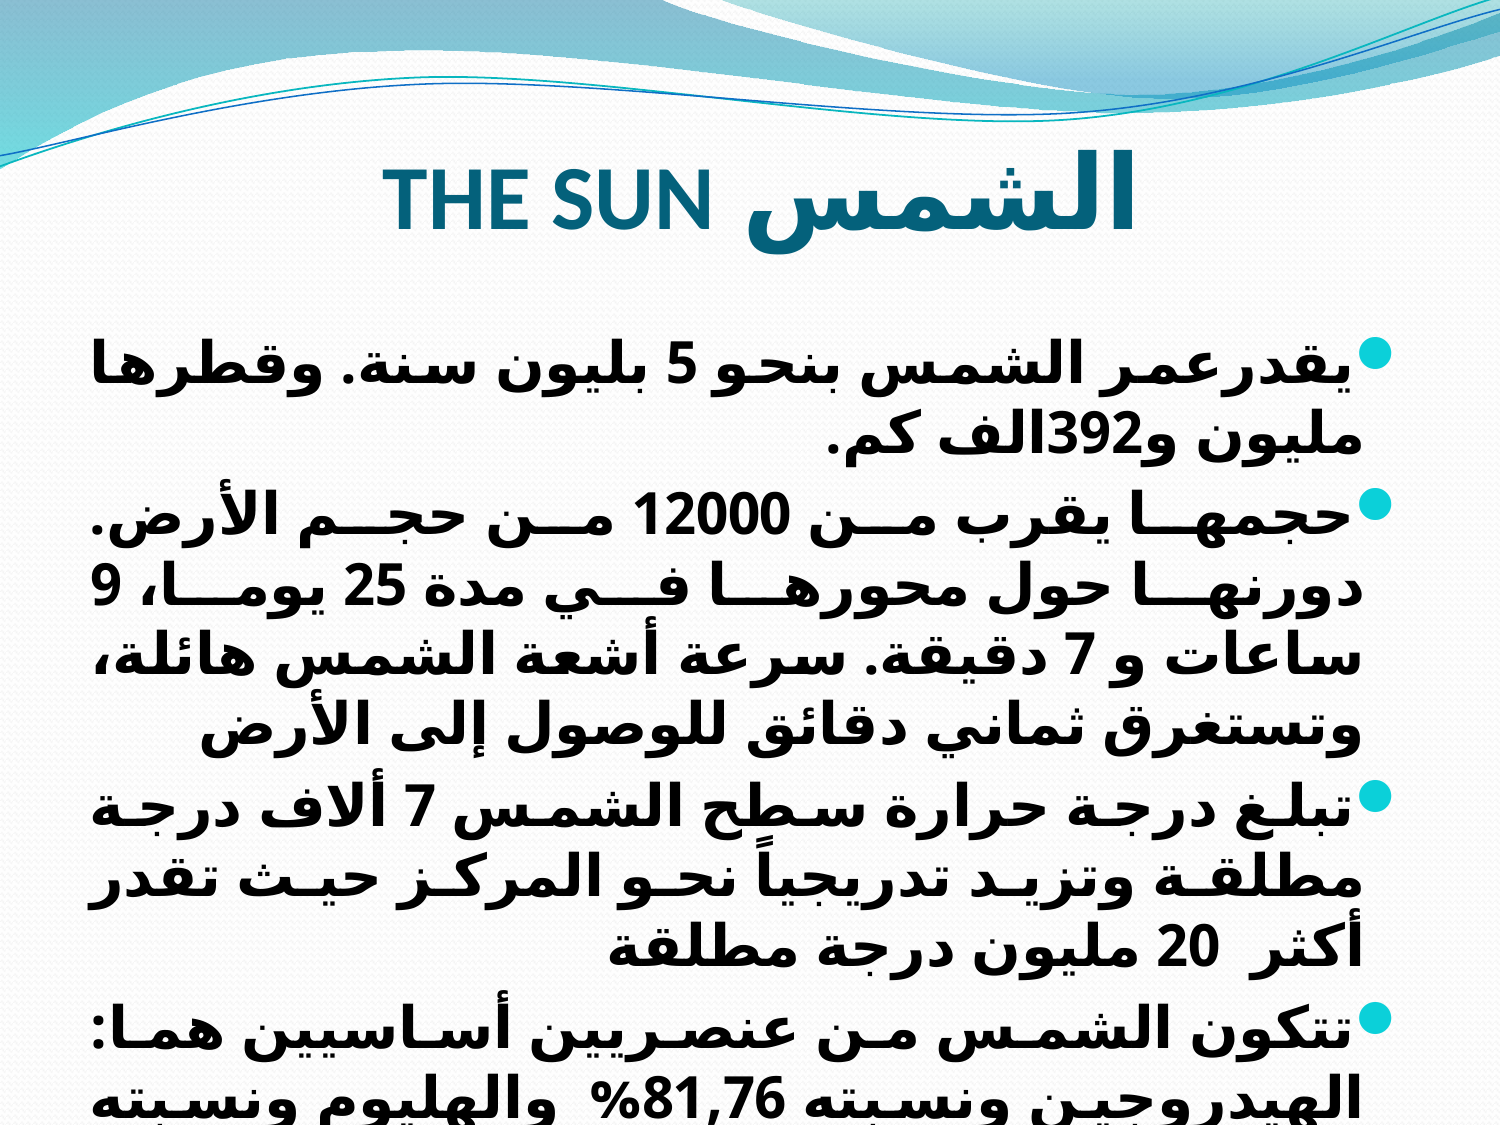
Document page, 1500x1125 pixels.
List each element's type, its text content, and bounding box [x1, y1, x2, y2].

list يقدرعمر الشمس بنحو 5 بليون سنة. وقطرها مليون و392الف كم. حجمها يقرب من 12000 من حجم الأرض. دورنها حول محورها في مدة 25 يوما، 9 ساعات و 7 دقيقة. سرعة أشعة الشمس هائلة، وتستغرق ثماني دقائق للوصول إلى الأرض تبلغ درجة حرارة سطح الشمس 7 ألاف درجة مطلقة وتزيد تدريجياً نحو المركز حيث تقدر أكثر 20 مليون درجة مطلقة تتكون الشمس من عنصريين أساسيين هما: الهيدروجين ونسبته 81,76% والهليوم ونسبته 18,17% من كتلة الشمس [75, 317, 1425, 1038]
title الشمس THE SUN [75, 115, 1425, 250]
